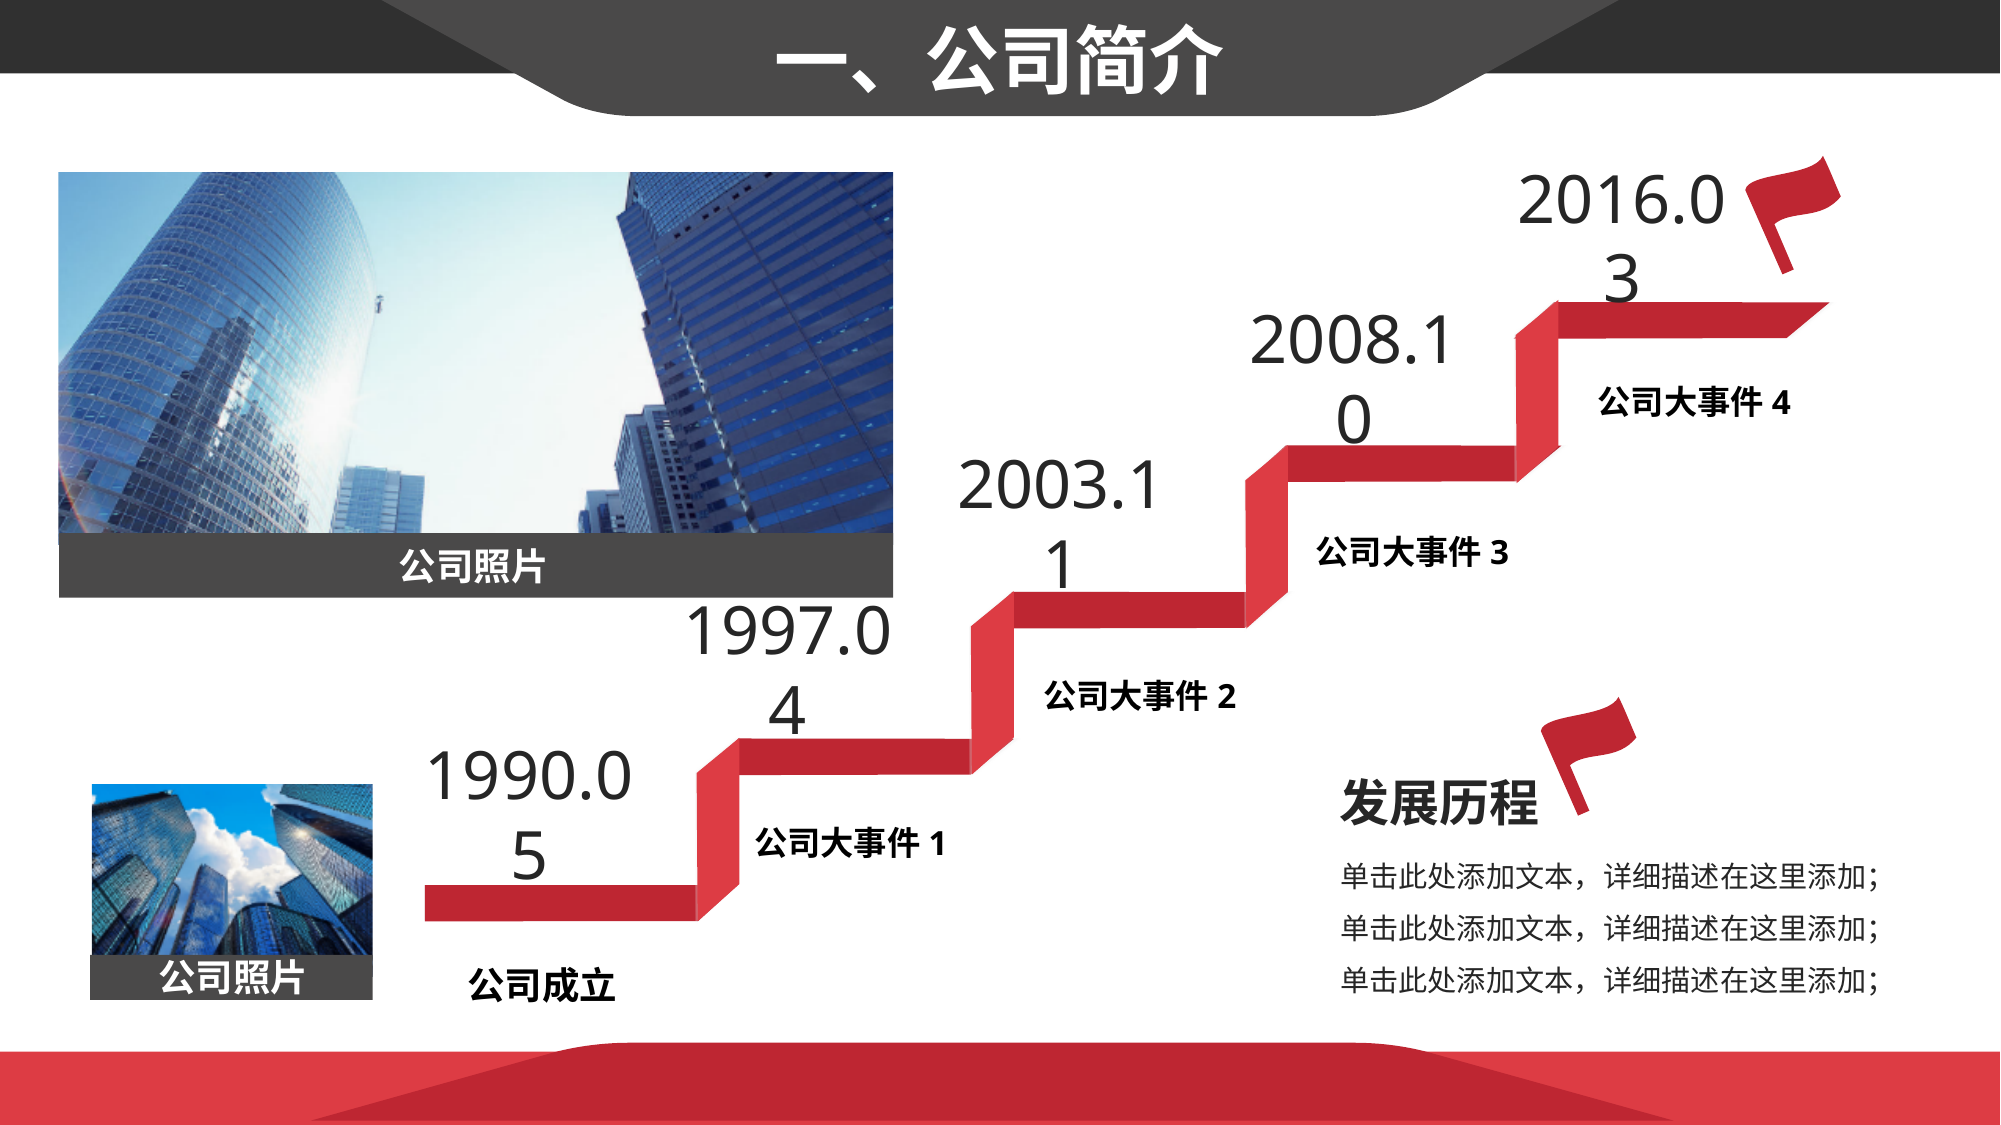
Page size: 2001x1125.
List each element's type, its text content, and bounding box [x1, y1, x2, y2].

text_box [58, 172, 894, 598]
text_box [1487, 0, 2000, 74]
text_box 公司大事件3 [1298, 509, 1527, 579]
text_box 1997.04 [675, 627, 901, 700]
text_box [740, 738, 969, 776]
text_box 1990.05 [411, 772, 648, 845]
text_box [970, 591, 1014, 775]
text_box 公司大事件1 [737, 800, 965, 870]
text_box 公司大事件4 [1580, 359, 1808, 429]
text_box [696, 737, 740, 922]
text_box [1014, 591, 1244, 629]
text_box [1515, 299, 1559, 484]
text_box [1245, 445, 1288, 629]
text_box 2003.11 [948, 482, 1175, 555]
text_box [0, 1042, 2000, 1125]
text_box [1559, 302, 1830, 339]
text_box [381, 0, 1619, 117]
text_box 2008.10 [1241, 337, 1467, 410]
text_box 公司大事件2 [1025, 653, 1254, 723]
text_box 公司成立 [428, 945, 657, 1015]
text_box 发展历程 [1324, 764, 1774, 840]
text_box [1540, 696, 1637, 816]
text_box [424, 885, 695, 922]
text_box 一、公司简介 [760, 5, 1240, 111]
text_box [1289, 445, 1514, 482]
text_box 单击此处添加文本，详细描述在这里添加； 单击此处添加文本，详细描述在这里添加； 单击此处添加文本，详细描述在这里添加； [1325, 832, 1928, 1005]
text_box 2016.03 [1509, 196, 1736, 269]
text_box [90, 784, 373, 1008]
text_box [1745, 155, 1841, 275]
text_box [0, 0, 514, 74]
